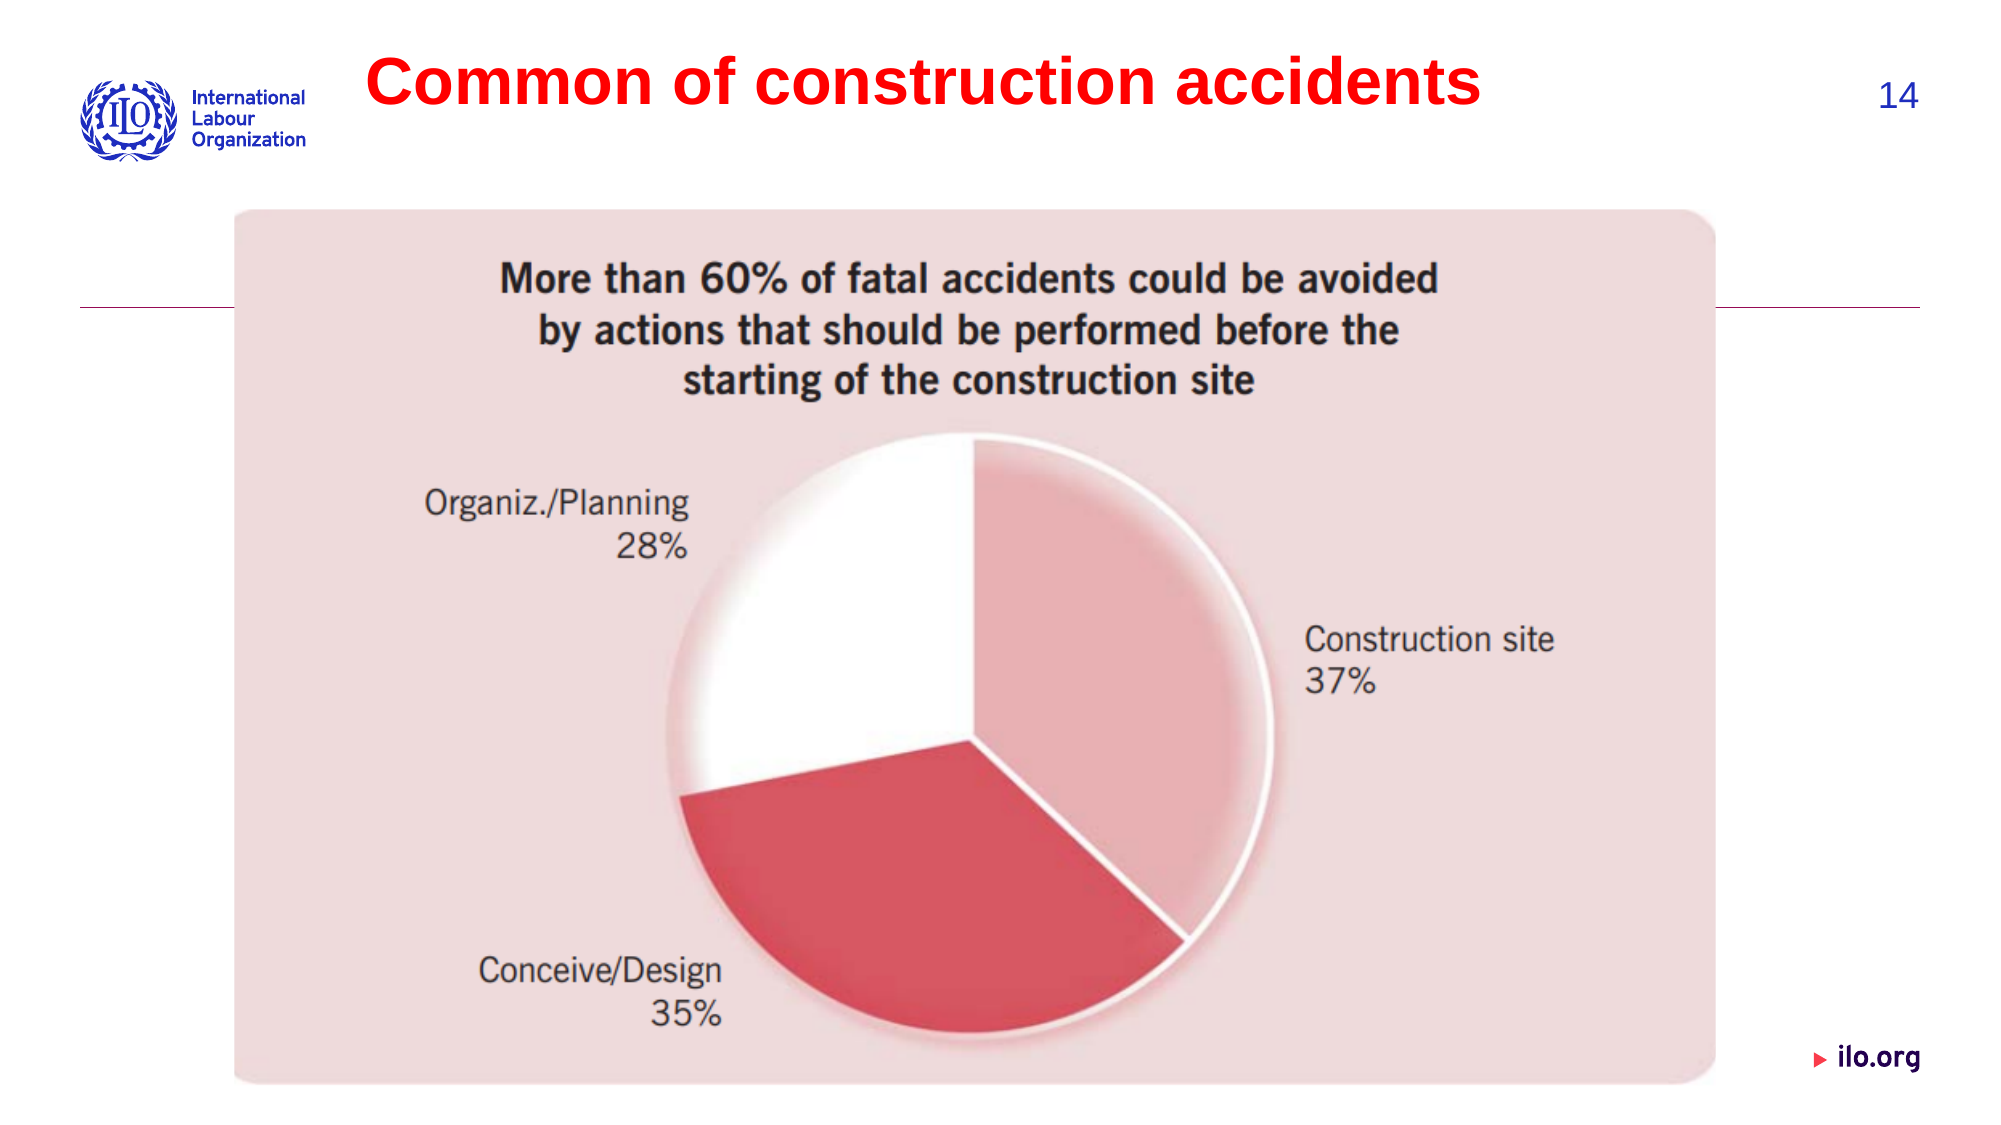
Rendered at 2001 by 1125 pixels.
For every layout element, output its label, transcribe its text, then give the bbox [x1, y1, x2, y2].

picture [234, 208, 1716, 1095]
text_box Common of construction accidents [350, 30, 1698, 125]
slide_number 14 [1830, 70, 1920, 119]
